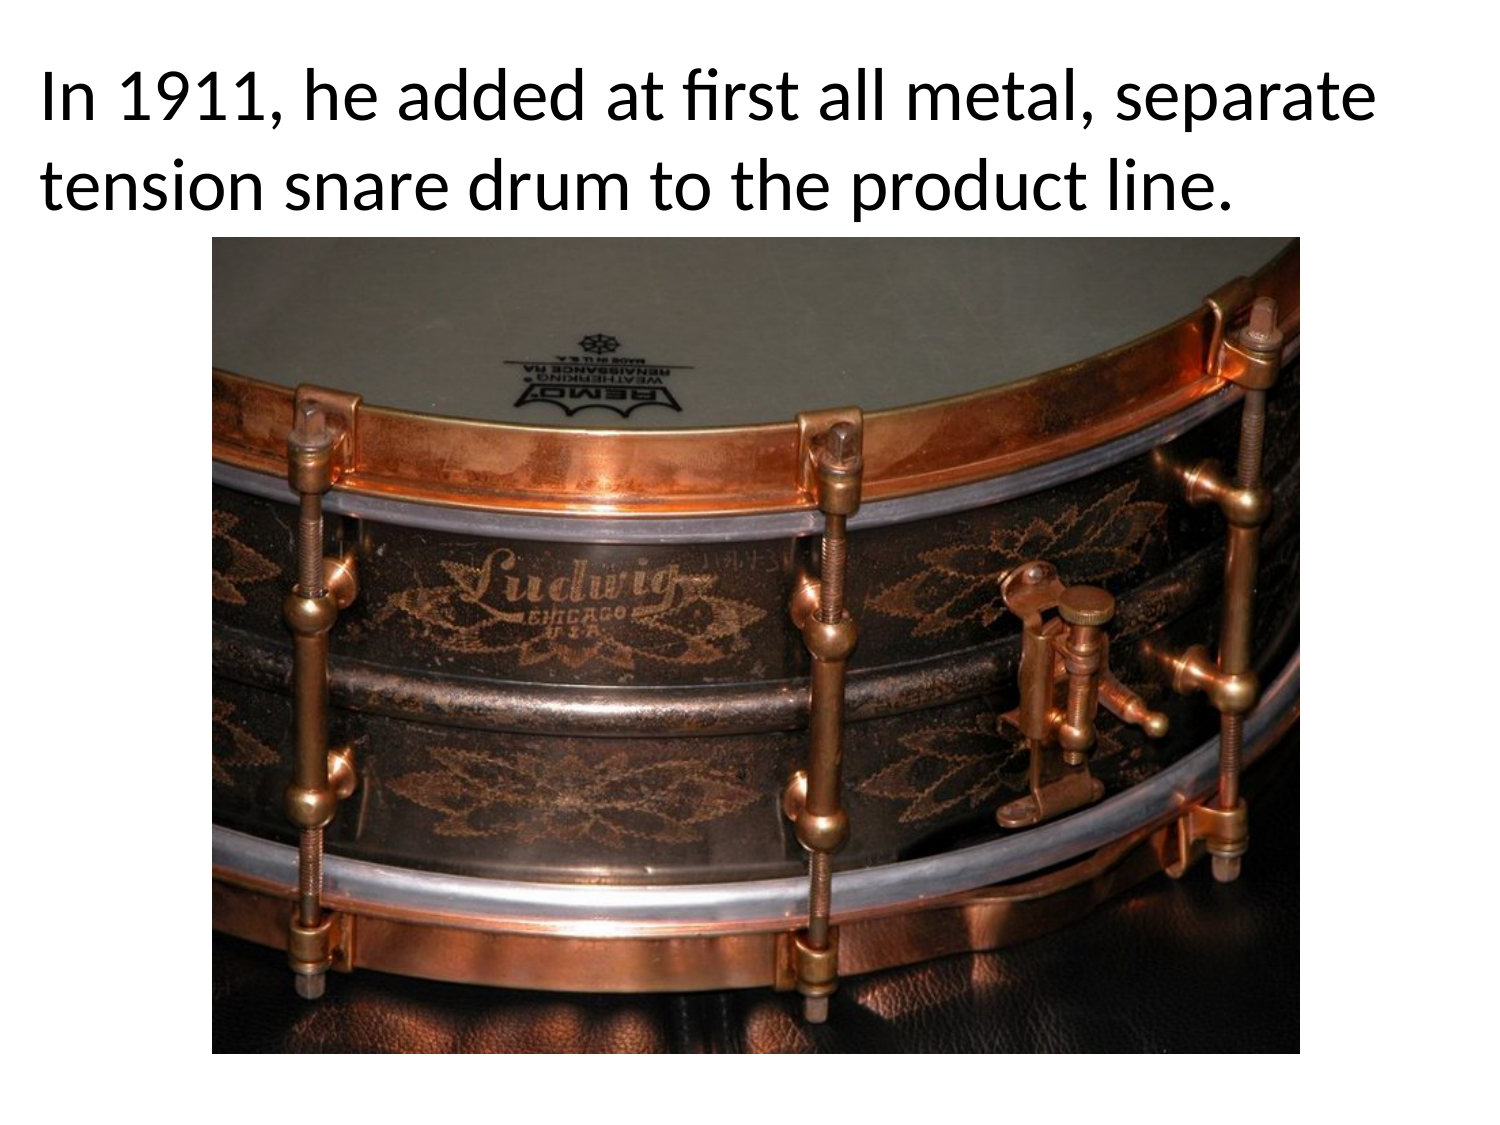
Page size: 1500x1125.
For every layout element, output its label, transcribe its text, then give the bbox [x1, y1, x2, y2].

picture [212, 237, 1301, 1054]
list In 1911, he added at first all metal, separate tension snare drum to the product line. [24, 37, 1463, 1088]
